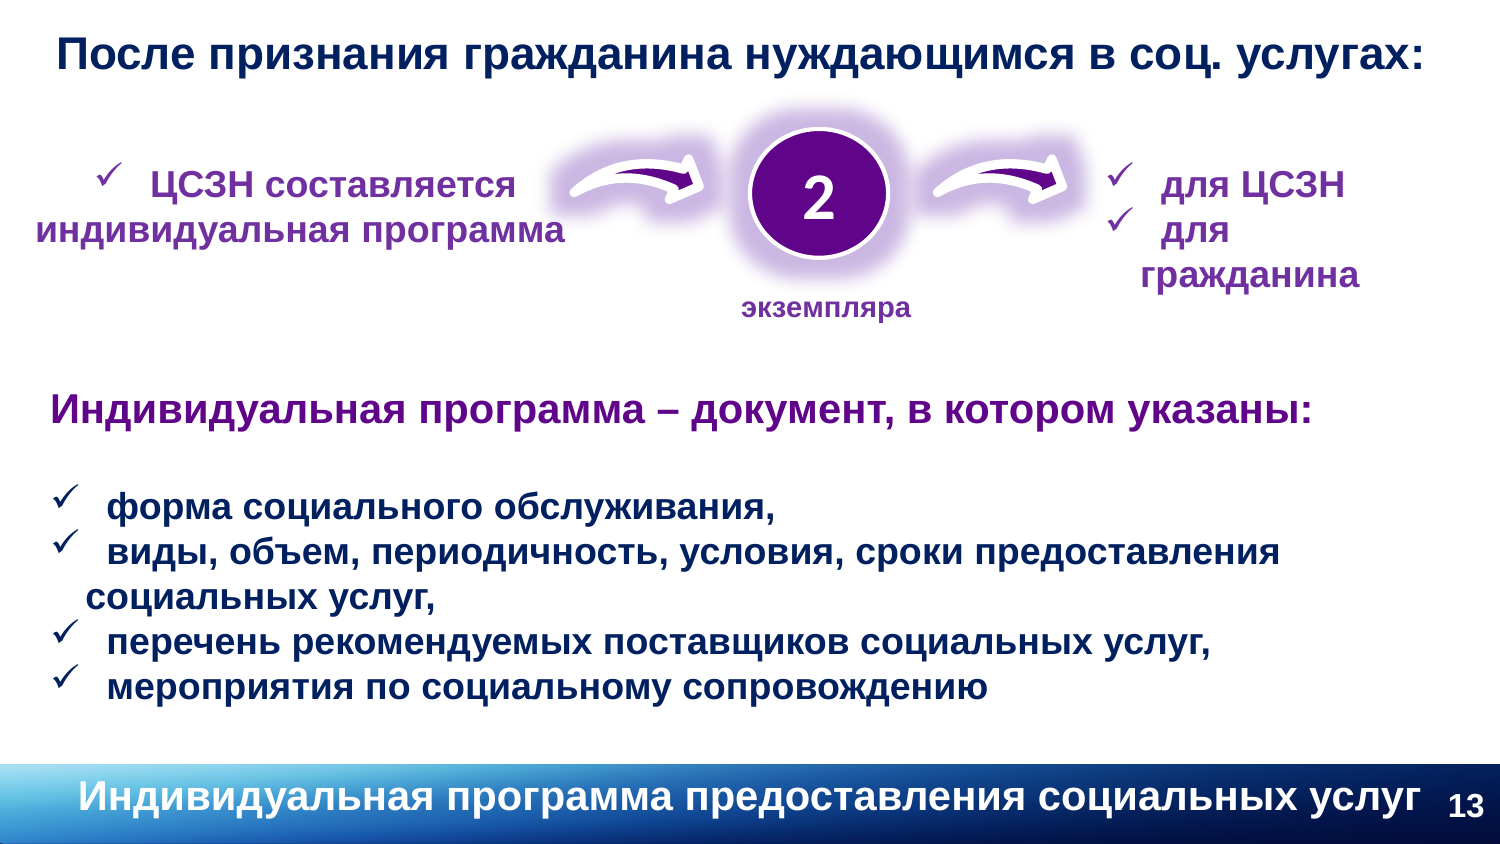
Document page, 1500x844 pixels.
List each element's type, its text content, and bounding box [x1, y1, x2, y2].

text_box ЦСЗН составляется индивидуальная программа [0, 152, 657, 258]
picture [0, 764, 1500, 844]
text_box После признания гражданина нуждающимся в соц. услугах: [17, 23, 1465, 79]
text_box 2 [747, 126, 891, 260]
text_box [937, 159, 1063, 200]
text_box [574, 159, 700, 200]
text_box для ЦСЗН для гражданина [1089, 152, 1465, 303]
text_box экземпляра [667, 281, 985, 331]
text_box Индивидуальная программа – документ, в котором указаны: форма социального обслуживания, виды, объем, периодичность, условия, сроки предоставления социальных услуг, перечень рекомендуемых поставщиков социальных услуг, мероприятия по социальному сопровождению [35, 374, 1442, 715]
